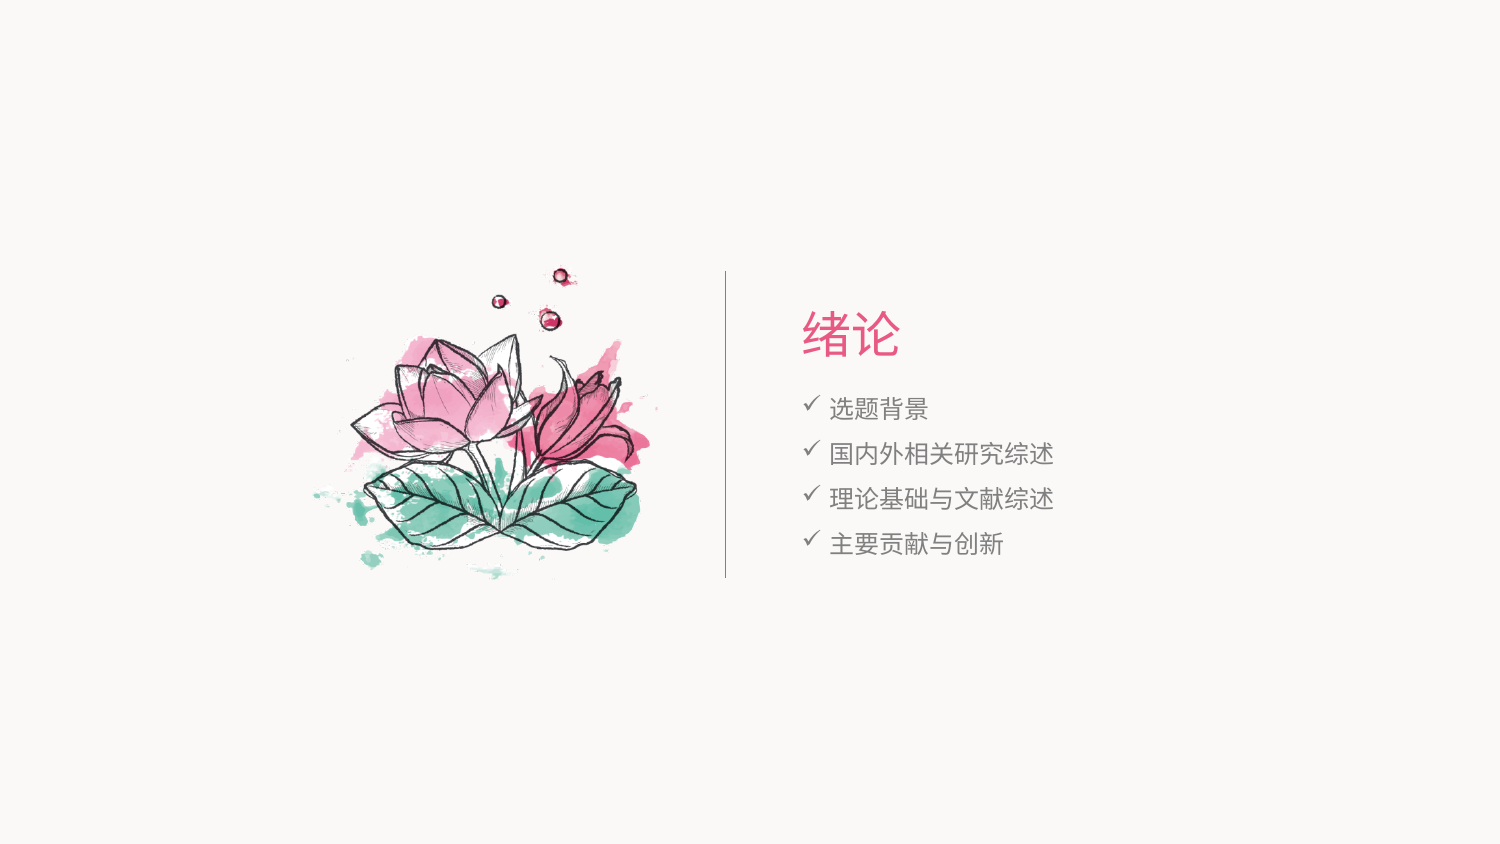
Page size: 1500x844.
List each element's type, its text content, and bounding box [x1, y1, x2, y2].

text_box 绪论 [786, 295, 916, 371]
text_box 选题背景 国内外相关研究综述 理论基础与文献综述 主要贡献与创新 [786, 371, 1070, 566]
picture [312, 264, 659, 580]
